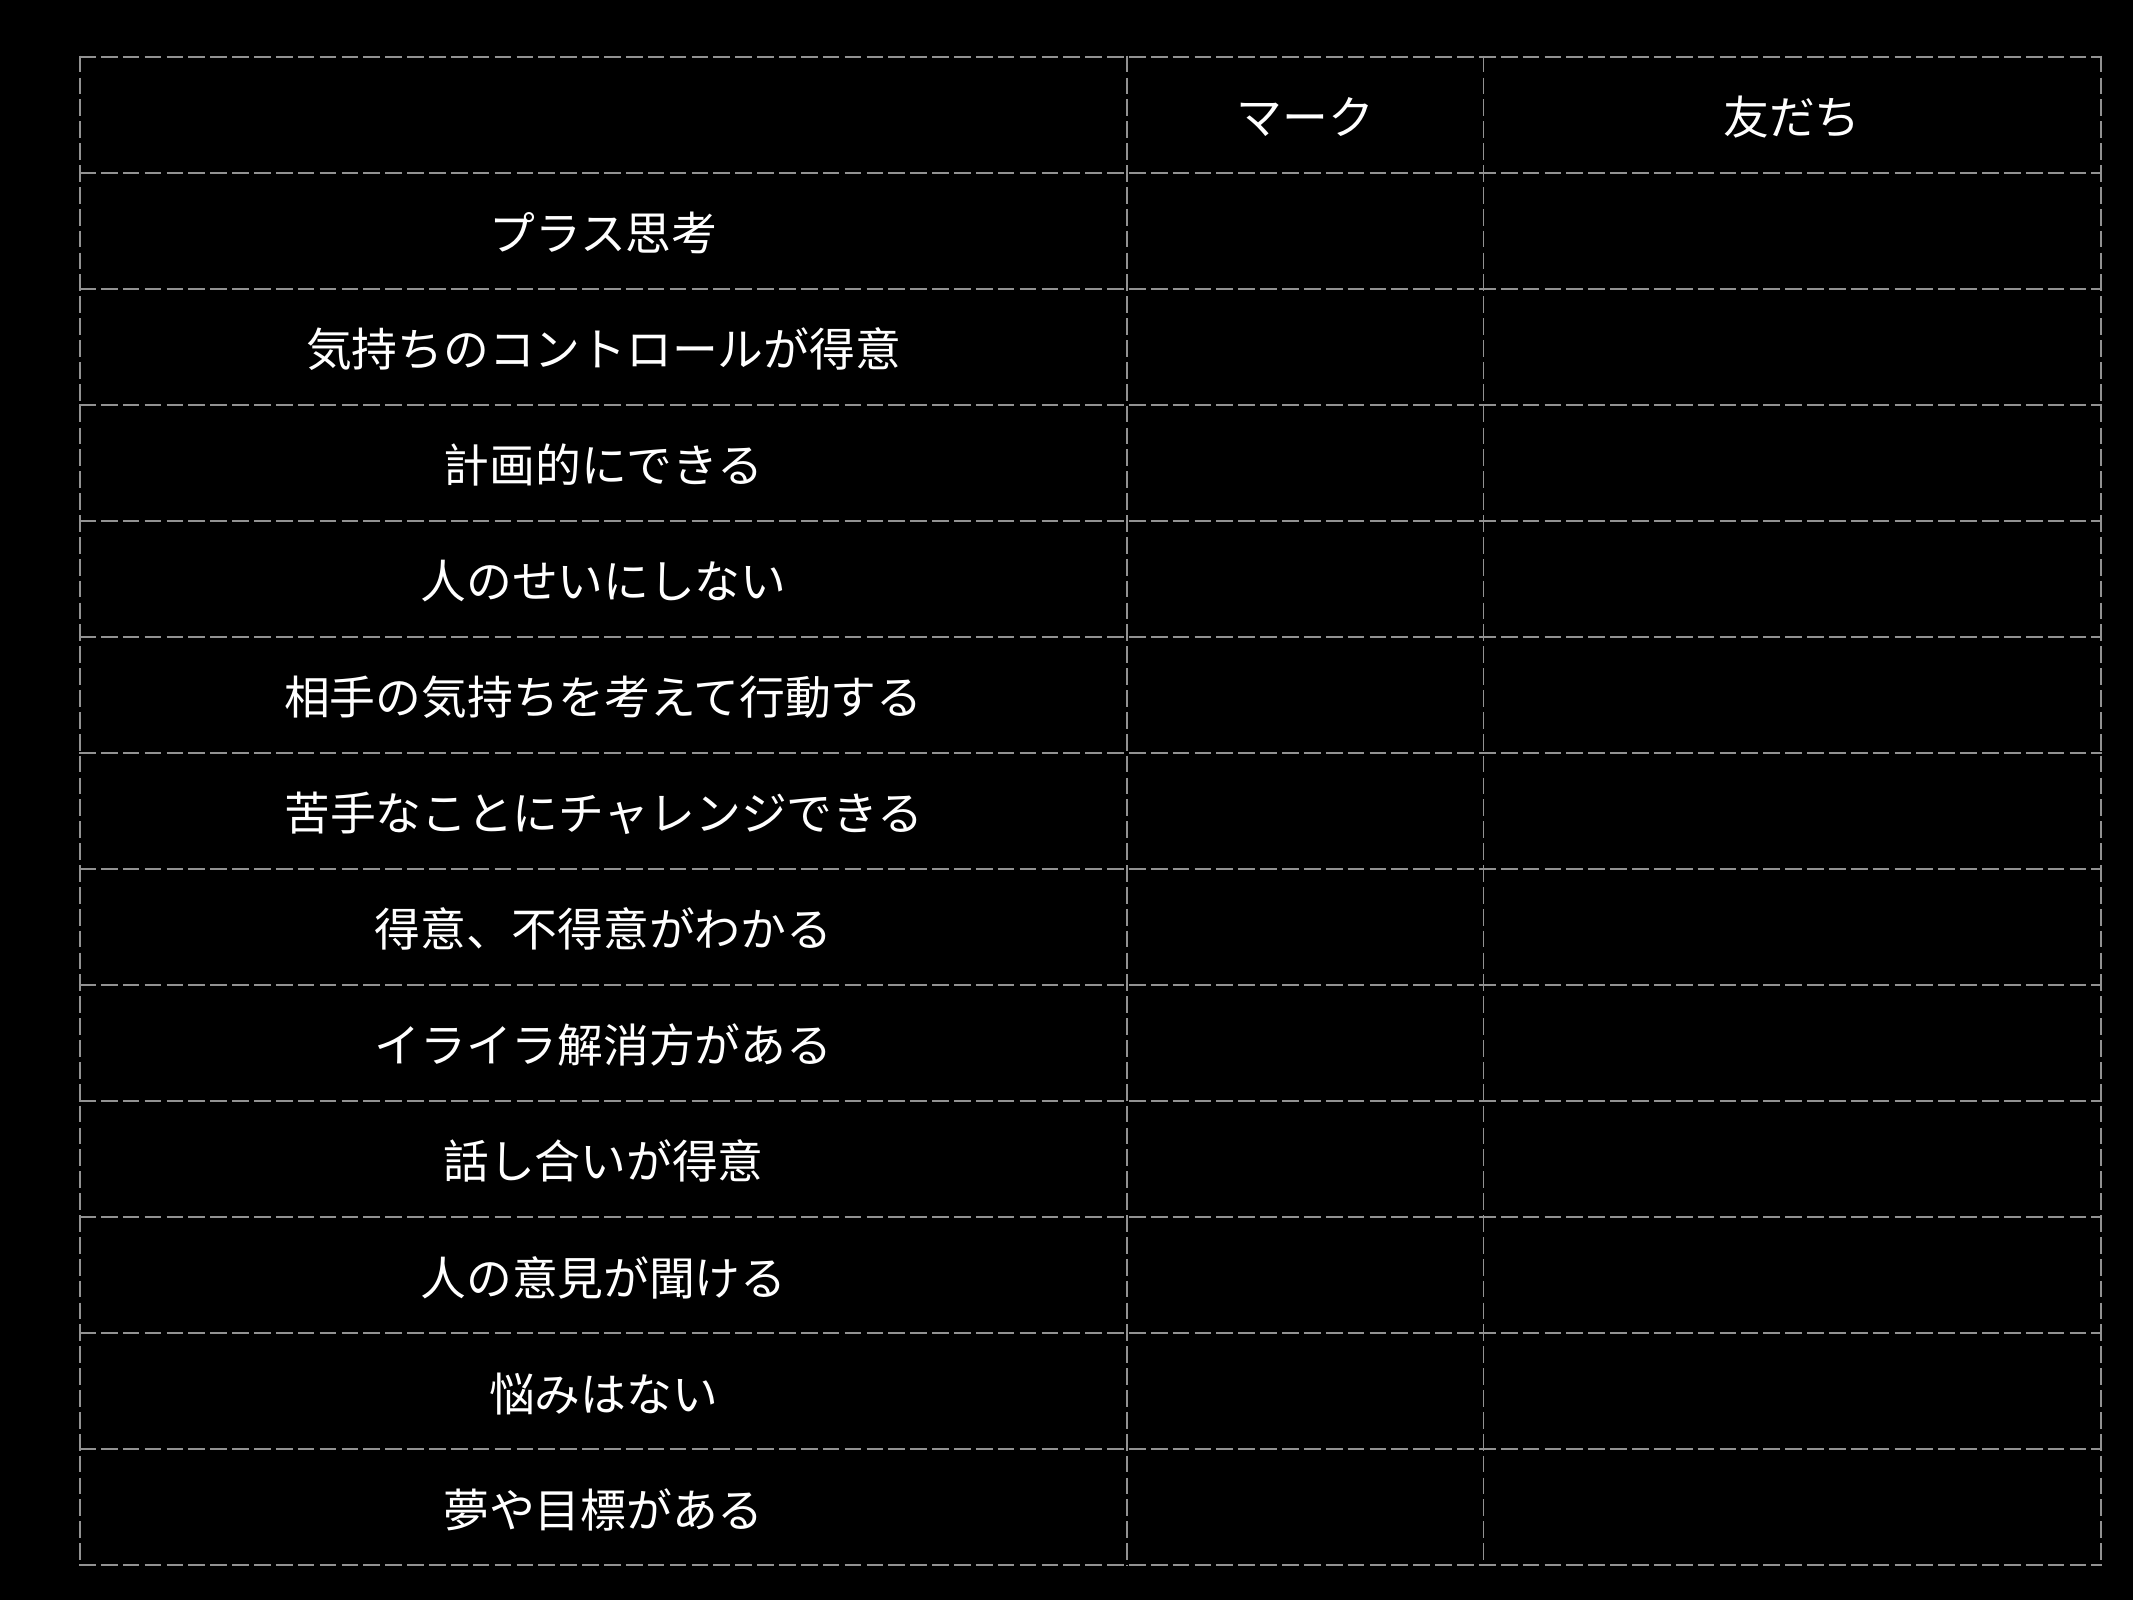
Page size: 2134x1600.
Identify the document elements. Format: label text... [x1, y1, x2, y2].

table_cell [1127, 1449, 1483, 1565]
table_cell 話し合いが得意 [80, 1101, 1127, 1217]
table_cell [1127, 405, 1483, 521]
table_cell [1483, 1217, 2101, 1333]
table_cell [1127, 173, 1483, 289]
table_cell 計画的にできる [80, 405, 1127, 521]
table_cell [1127, 985, 1483, 1101]
table_cell 相手の気持ちを考えて行動する [80, 637, 1127, 753]
table_cell 気持ちのコントロールが得意 [80, 289, 1127, 405]
table_cell [1483, 637, 2101, 753]
table_cell [1127, 1101, 1483, 1217]
table_cell [1483, 521, 2101, 637]
table_cell [1127, 1217, 1483, 1333]
table_cell イライラ解消方がある [80, 985, 1127, 1101]
table_cell [1127, 637, 1483, 753]
table_cell 人のせいにしない [80, 521, 1127, 637]
table_cell [1483, 173, 2101, 289]
table_header マーク [1127, 57, 1483, 173]
table_cell [1483, 869, 2101, 985]
table_cell [1483, 405, 2101, 521]
table_cell 夢や目標がある [80, 1449, 1127, 1565]
table_cell [1127, 289, 1483, 405]
table_cell 得意、不得意がわかる [80, 869, 1127, 985]
table_cell プラス思考 [80, 173, 1127, 289]
table_cell [1483, 985, 2101, 1101]
table_cell [1483, 753, 2101, 869]
table_header [80, 57, 1127, 173]
table_cell [1127, 753, 1483, 869]
table_cell [1483, 1333, 2101, 1449]
table_cell [1127, 521, 1483, 637]
table_cell 苦手なことにチャレンジできる [80, 753, 1127, 869]
table_cell 人の意見が聞ける [80, 1217, 1127, 1333]
table_header 友だち [1483, 57, 2101, 173]
table_cell [1483, 1101, 2101, 1217]
table_cell [1483, 1449, 2101, 1565]
table_cell 悩みはない [80, 1333, 1127, 1449]
table_cell [1127, 869, 1483, 985]
table_cell [1127, 1333, 1483, 1449]
table_cell [1483, 289, 2101, 405]
